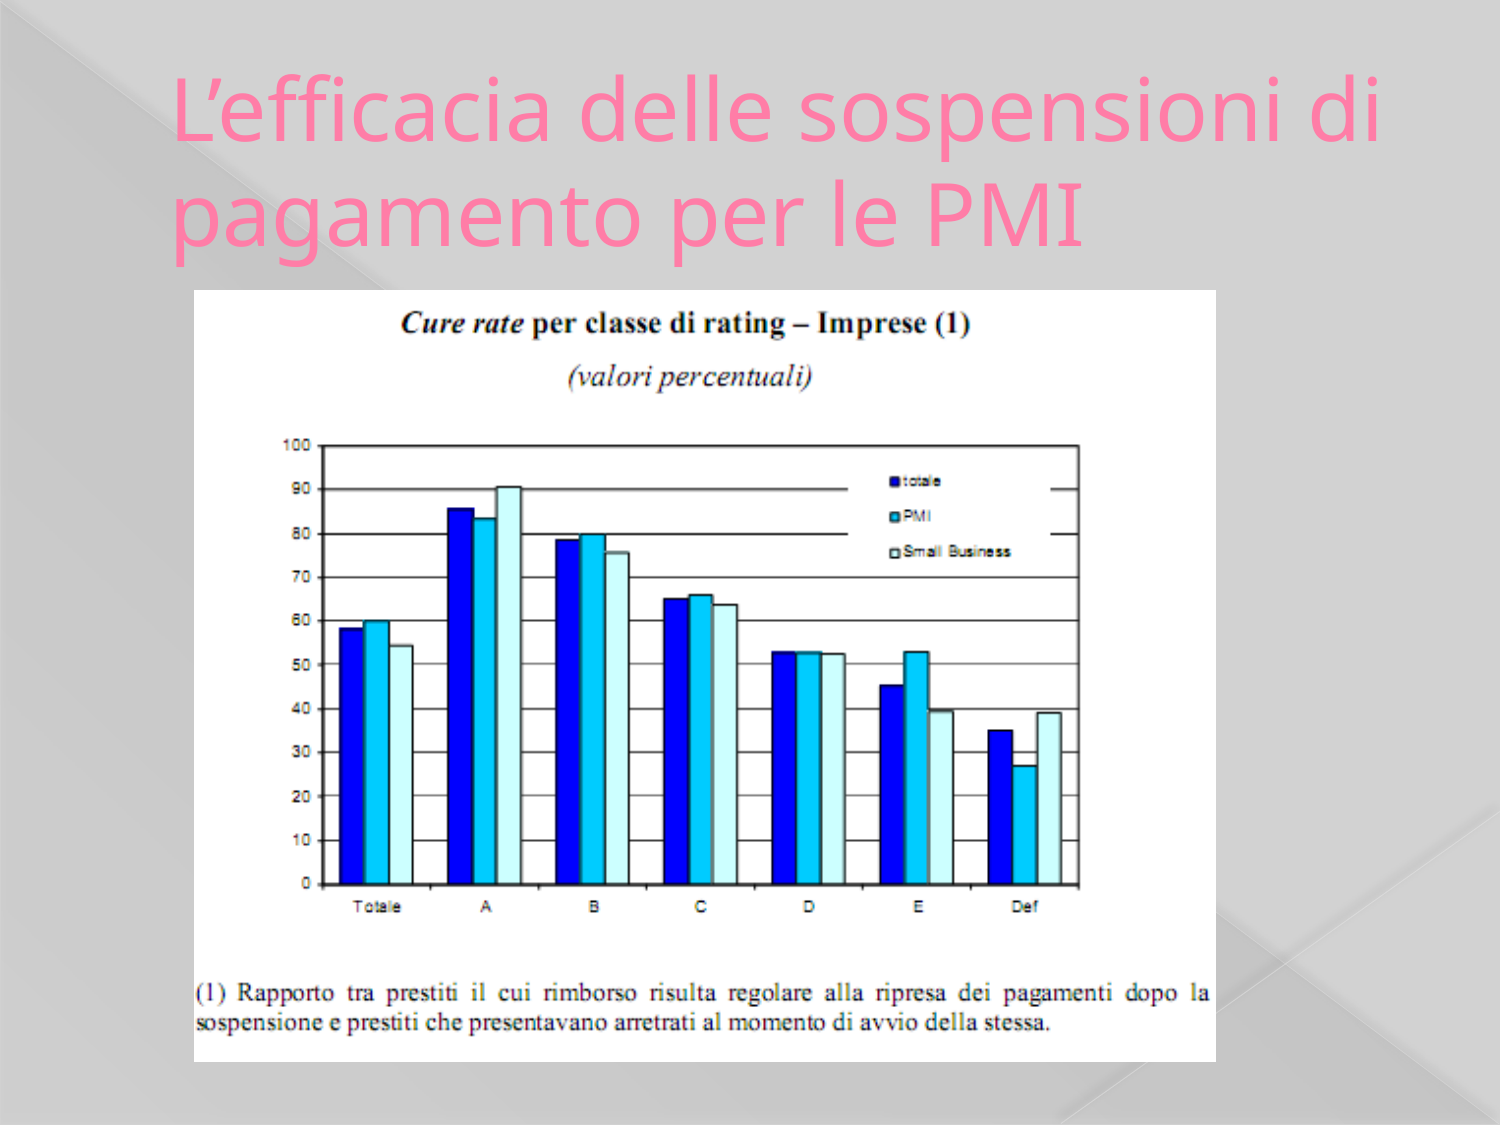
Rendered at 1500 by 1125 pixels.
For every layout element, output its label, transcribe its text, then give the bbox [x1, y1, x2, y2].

title L’efficacia delle sospensioni di pagamento per le PMI [75, 43, 1425, 274]
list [194, 290, 1216, 1063]
